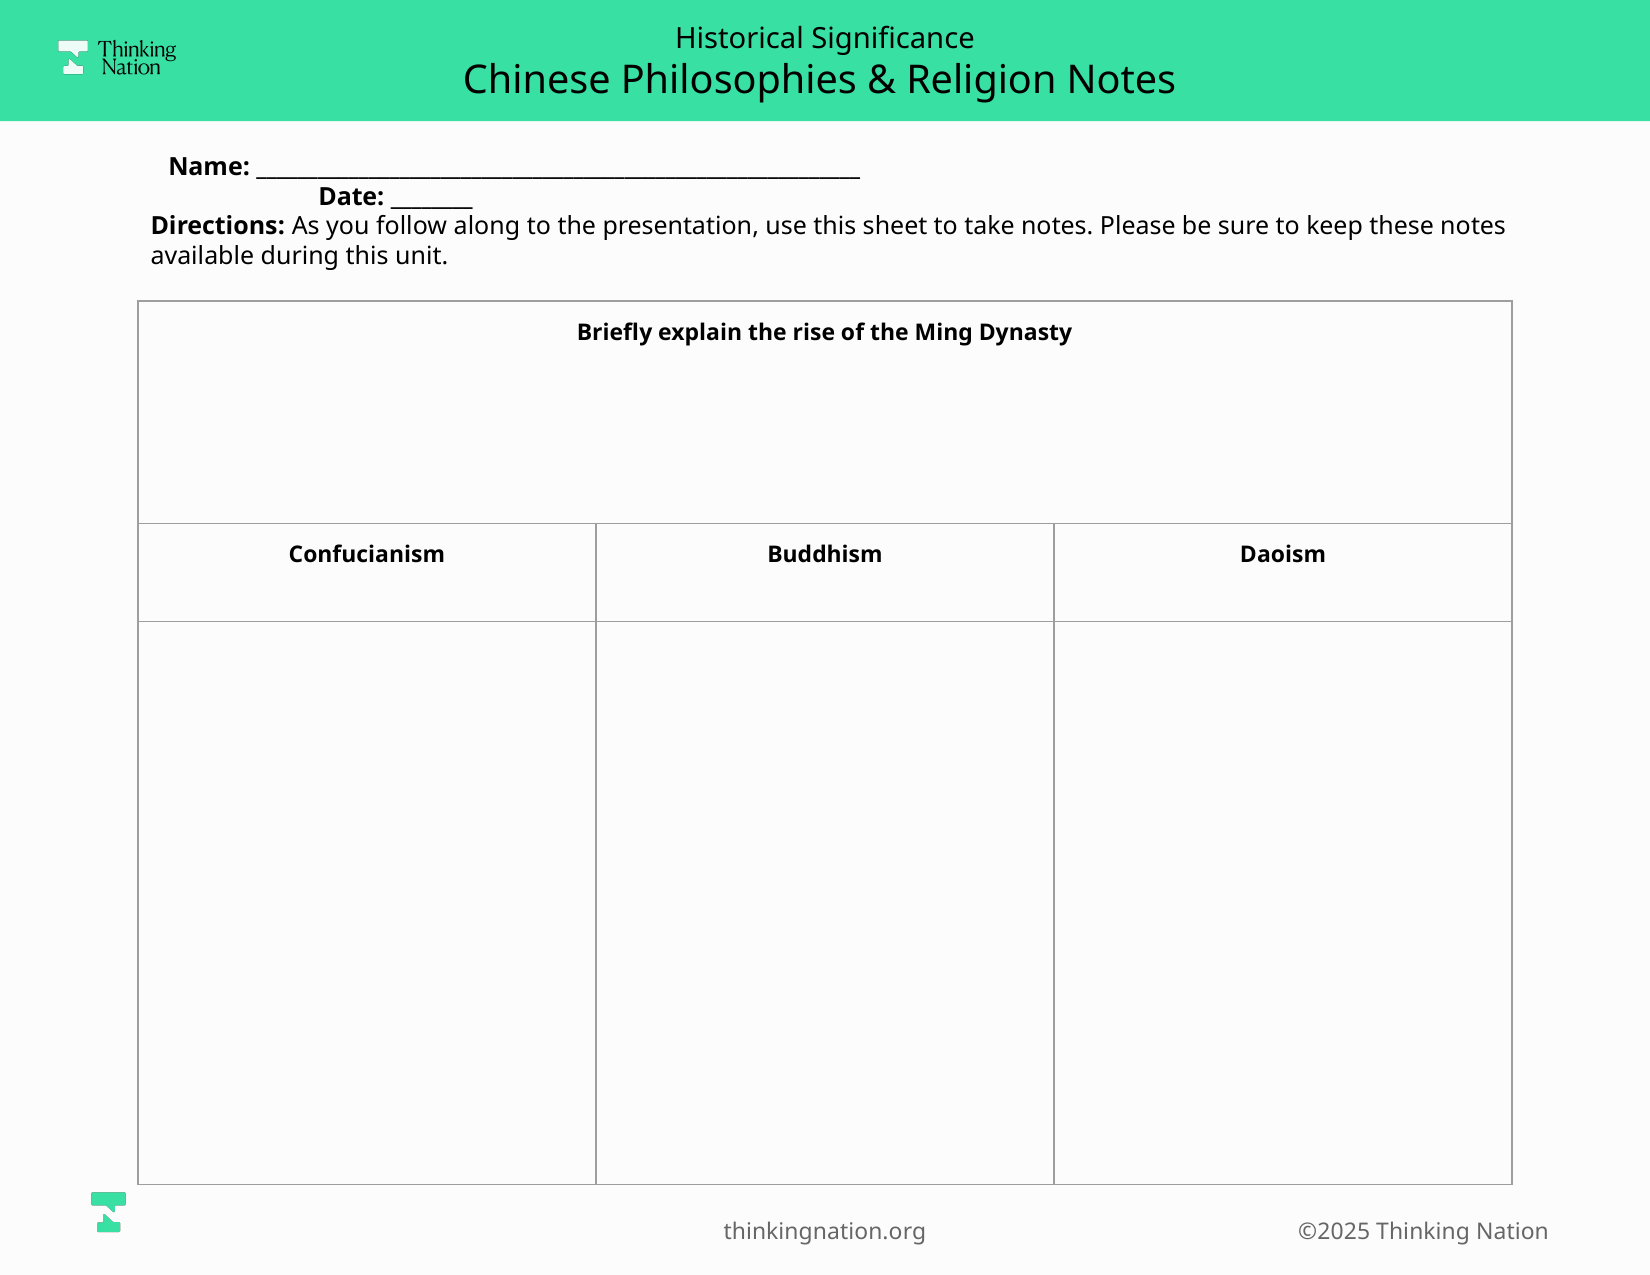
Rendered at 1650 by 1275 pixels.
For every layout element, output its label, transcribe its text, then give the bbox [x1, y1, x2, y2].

text_box Name: ___________________________________________________________ Date: ________ [153, 135, 1513, 195]
table_cell [1055, 622, 1511, 1184]
table_cell [139, 622, 595, 1184]
table_cell Daoism [1055, 524, 1511, 621]
table_cell Buddhism [597, 524, 1053, 621]
text_box ©2025 Thinking Nation [1174, 1200, 1566, 1240]
picture [45, 28, 180, 85]
table_header Briefly explain the rise of the Ming Dynasty [139, 302, 1511, 523]
picture [80, 1184, 136, 1240]
text_box thinkingnation.org [629, 1200, 1021, 1240]
table_cell Confucianism [139, 524, 595, 621]
table_cell [597, 622, 1053, 1184]
text_box Historical Significance Chinese Philosophies & Religion Notes [0, 0, 1650, 122]
text_box Directions: As you follow along to the presentation, use this sheet to take notes. Please be sure to keep these notes available during this unit. [135, 194, 1554, 285]
